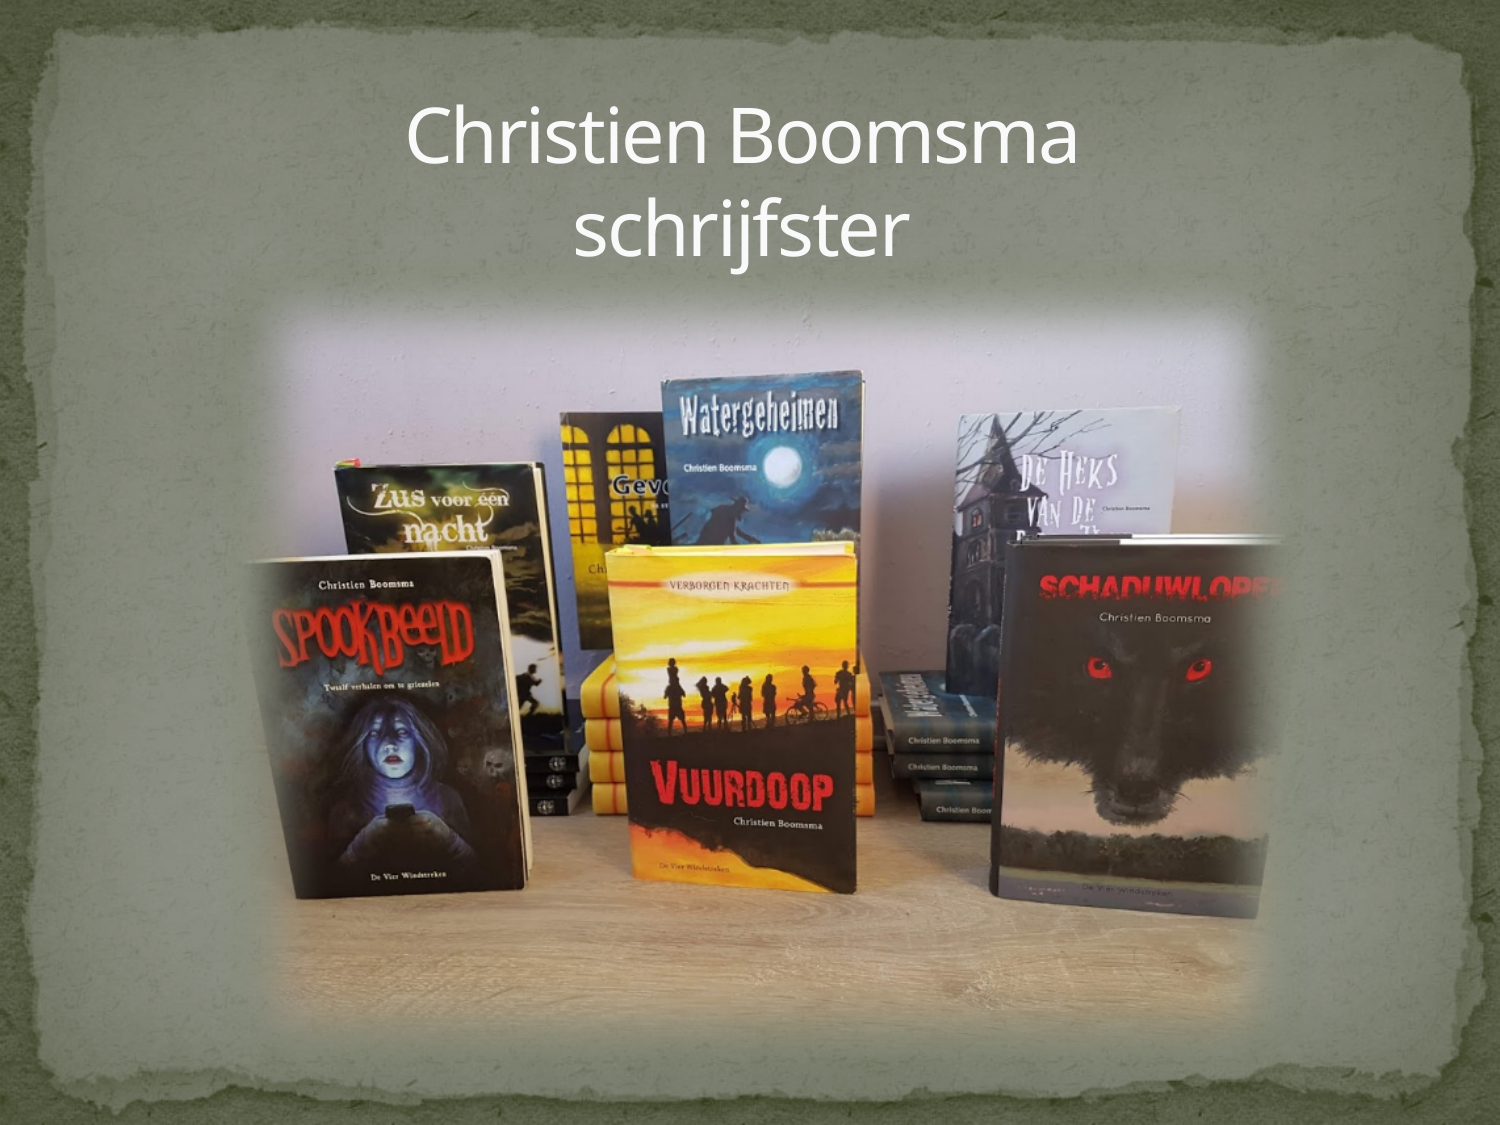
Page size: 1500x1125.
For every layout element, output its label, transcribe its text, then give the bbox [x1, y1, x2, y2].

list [233, 269, 1300, 1068]
title Christien Boomsma schrijfster [289, 78, 1213, 256]
